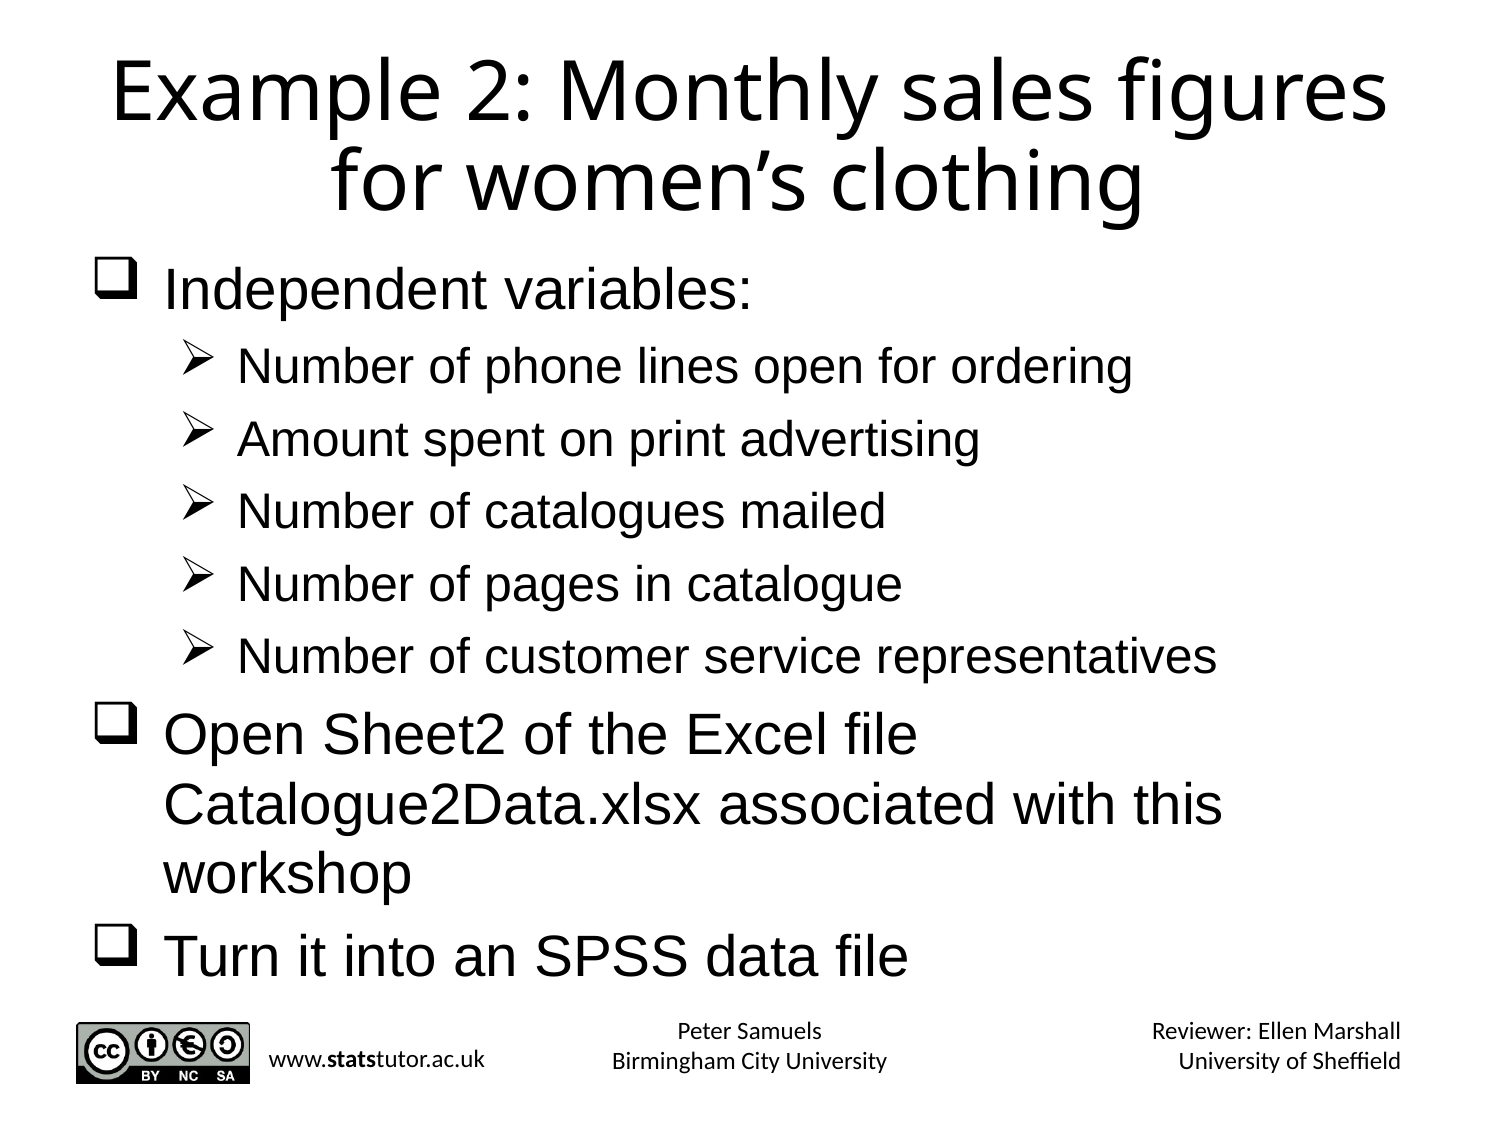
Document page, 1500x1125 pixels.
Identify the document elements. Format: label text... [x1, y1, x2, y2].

text_box Reviewer: Ellen Marshall University of Sheffield [1038, 1007, 1417, 1083]
picture [76, 1022, 251, 1084]
text_box Peter Samuels Birmingham City University [549, 1007, 951, 1083]
title Example 2: Monthly sales figures for women’s clothing [75, 45, 1425, 233]
list Independent variables: Number of phone lines open for ordering Amount spent on print advertising Number of catalogues mailed Number of pages in catalogue Number of customer service representatives Open Sheet2 of the Excel file Catalogue2Data.xlsx associated with this workshop Turn it into an SPSS data file [75, 243, 1425, 1008]
text_box www.statstutor.ac.uk [254, 1035, 573, 1080]
